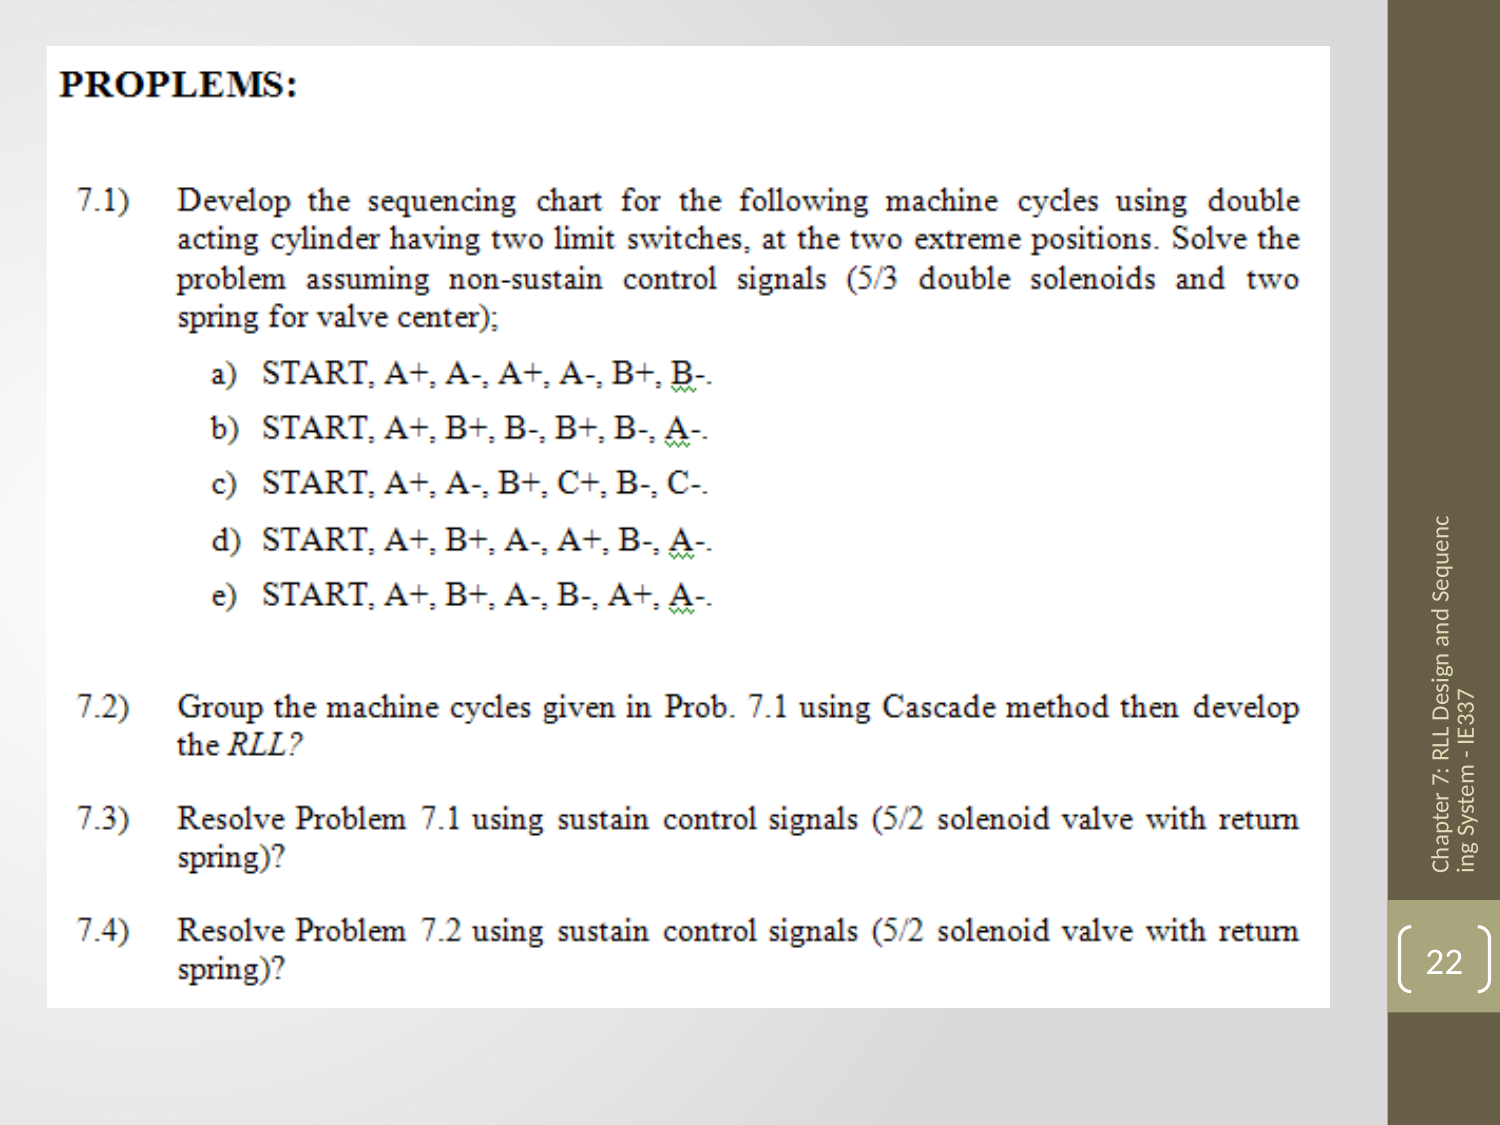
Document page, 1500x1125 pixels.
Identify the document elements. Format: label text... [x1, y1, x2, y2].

slide_number 22 [1397, 925, 1492, 994]
footer Chapter 7: RLL Design and Sequencing System - IE337 [1408, 500, 1469, 889]
picture [46, 46, 1331, 1009]
